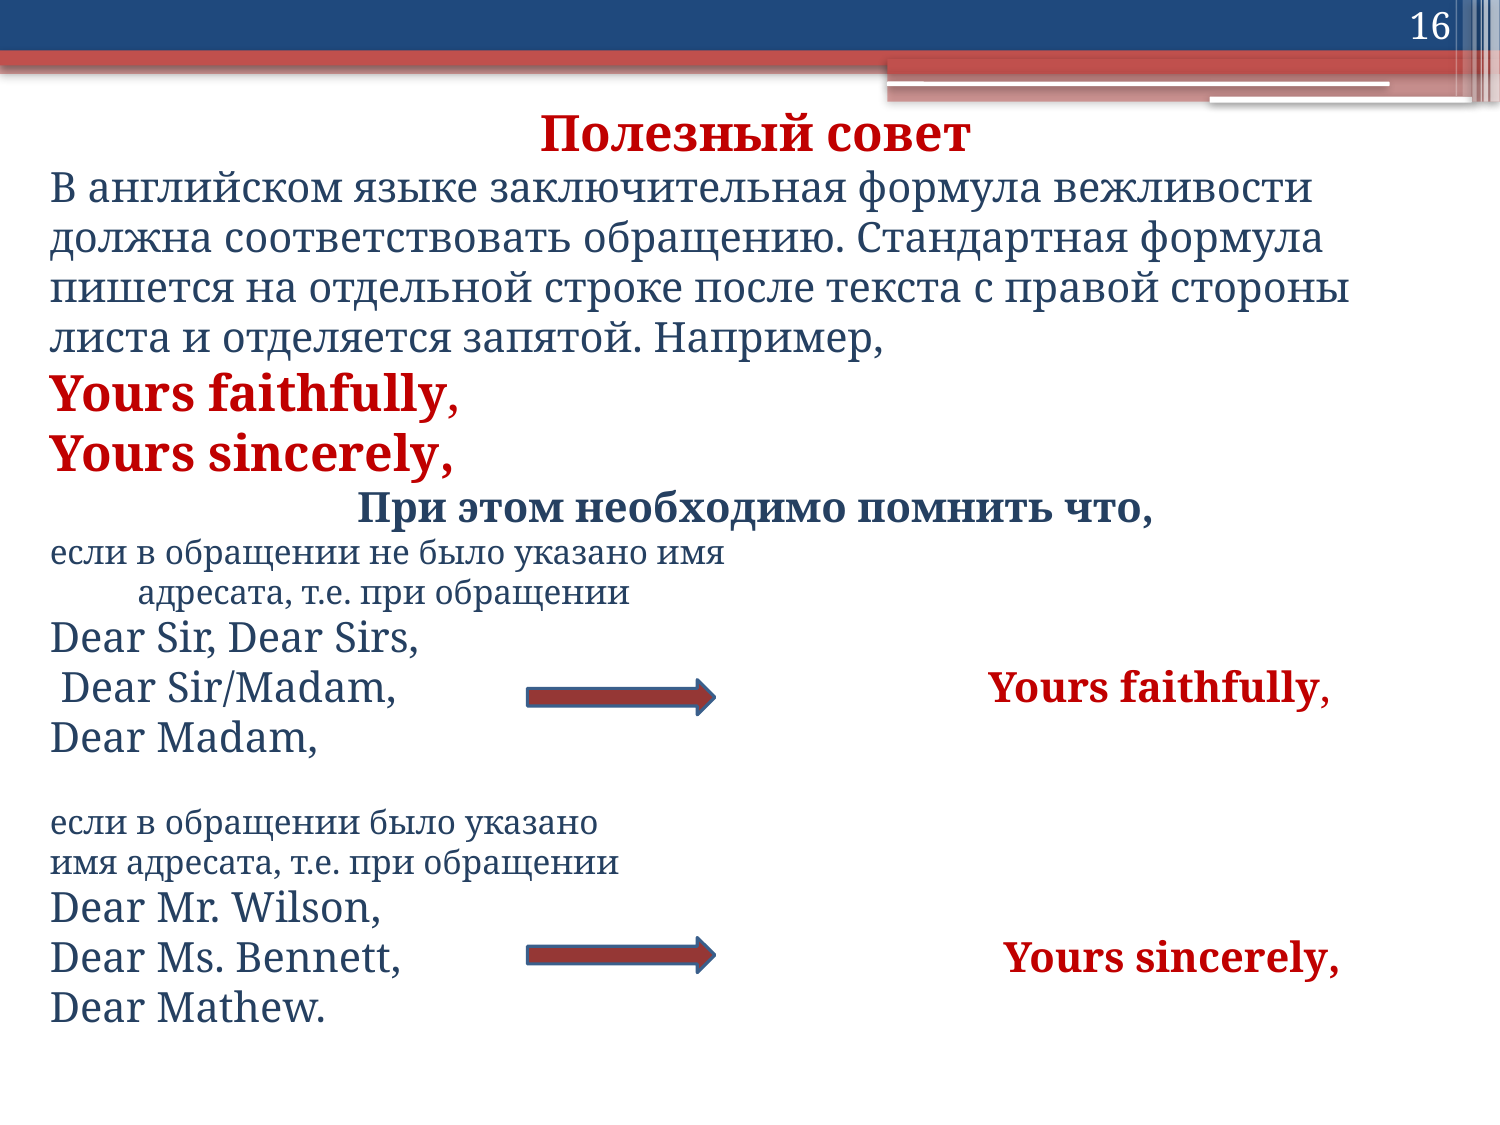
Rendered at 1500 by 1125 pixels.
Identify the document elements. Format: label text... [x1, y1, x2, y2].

text_box [525, 936, 716, 975]
text_box [525, 678, 716, 717]
text_box Полезный совет В английском языке заключительная формула вежливости должна соответствовать обращению. Стандартная формула пишется на отдельной строке после текста с правой стороны листа и отделяется запятой. Например, Yours faithfully, Yours sincerely, При этом необходимо помнить что, если в обращении не было указано имя адресата, т.е. при обращении Dear Sir, Dear Sirs, Dear Sir/Madam, Yours faithfully, Dear Madam, если в обращении было указано имя адресата, т.е. при обращении Dear Mr. Wilson, Dear Ms. Bennett, Yours sincerely, Dear Mathew. [35, 93, 1477, 1125]
slide_number 16 [1341, 0, 1466, 61]
